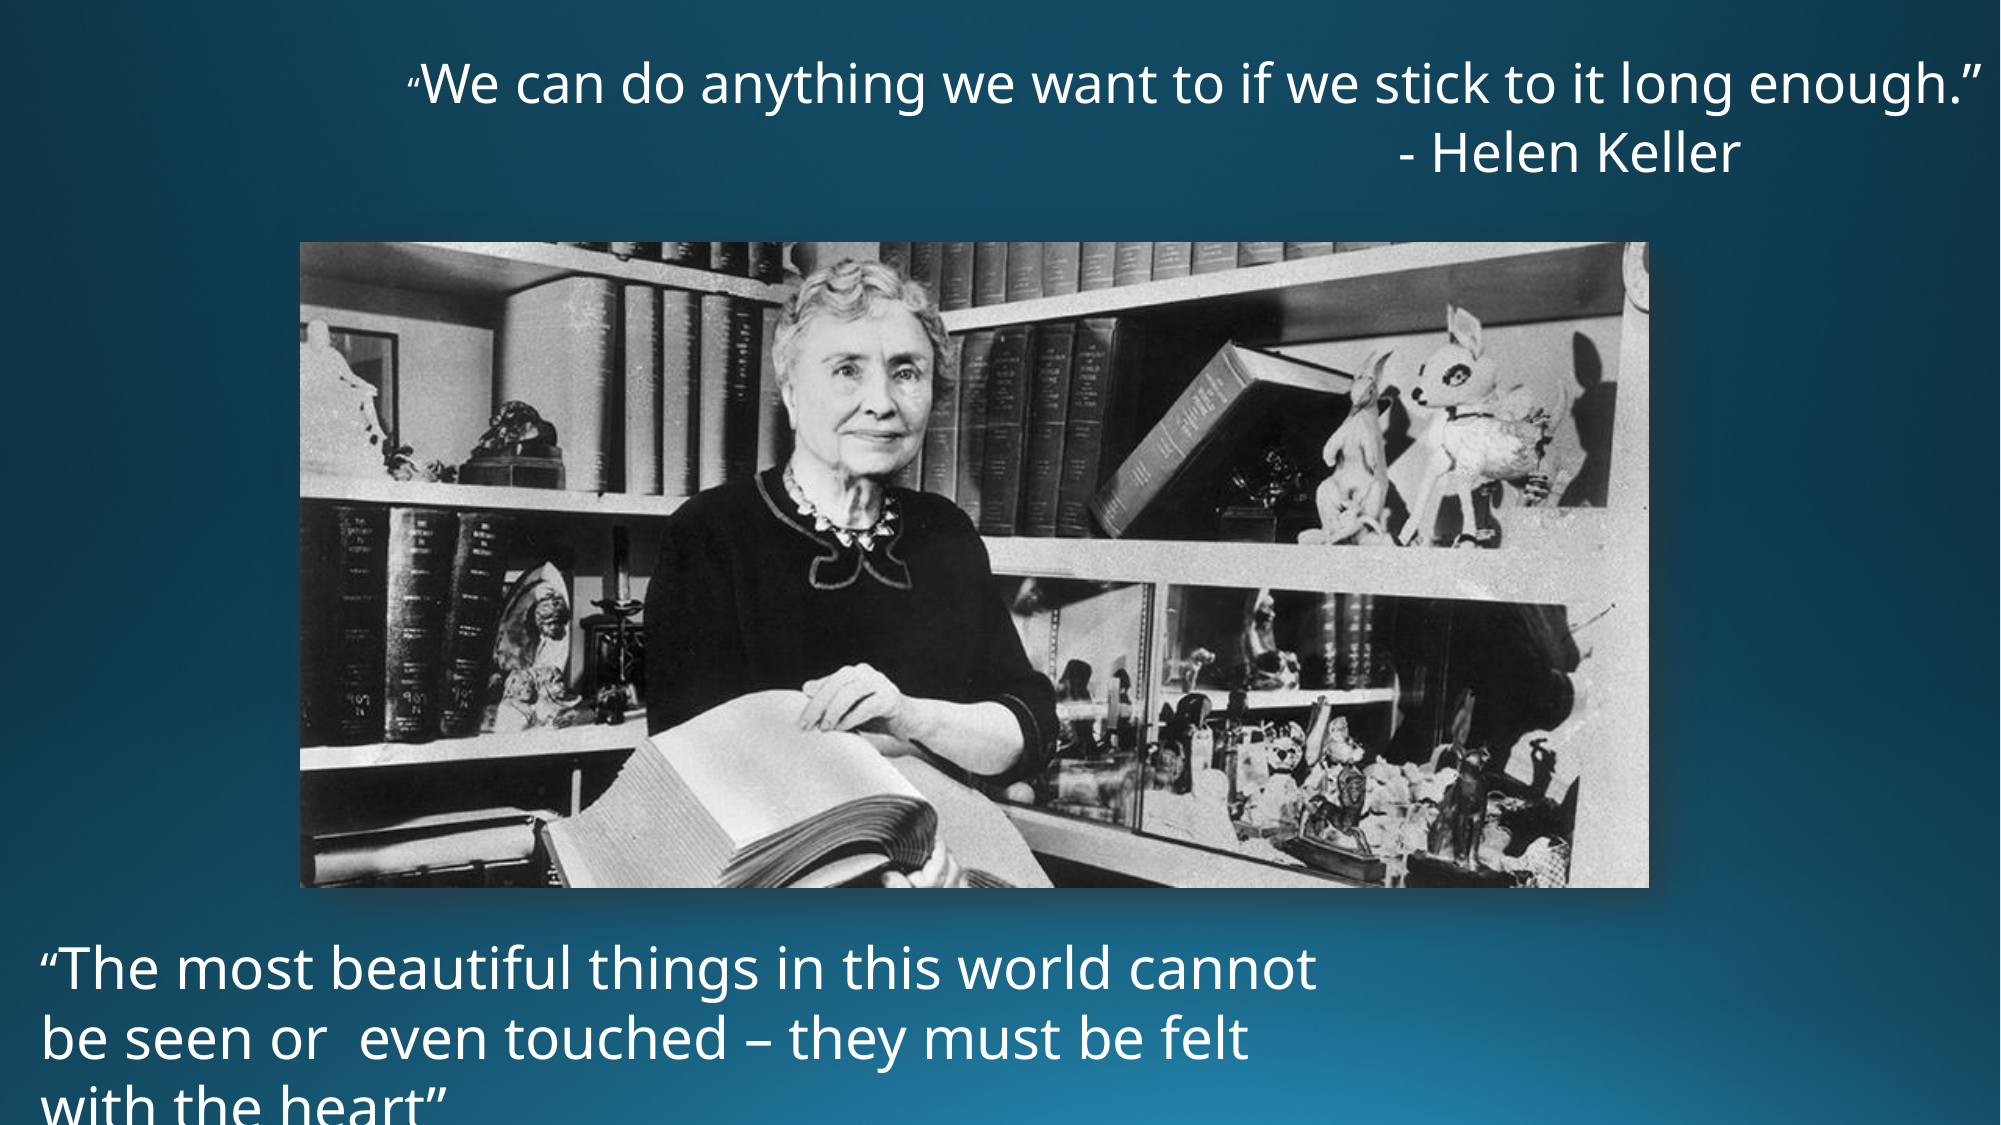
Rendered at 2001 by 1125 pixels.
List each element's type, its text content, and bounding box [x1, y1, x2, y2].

text_box “The most beautiful things in this world cannot be seen or even touched – they must be felt with the heart” [26, 924, 1392, 1125]
list “We can do anything we want to if we stick to it long enough.” - Helen Keller [392, 49, 2000, 243]
picture [0, 0, 2001, 1125]
